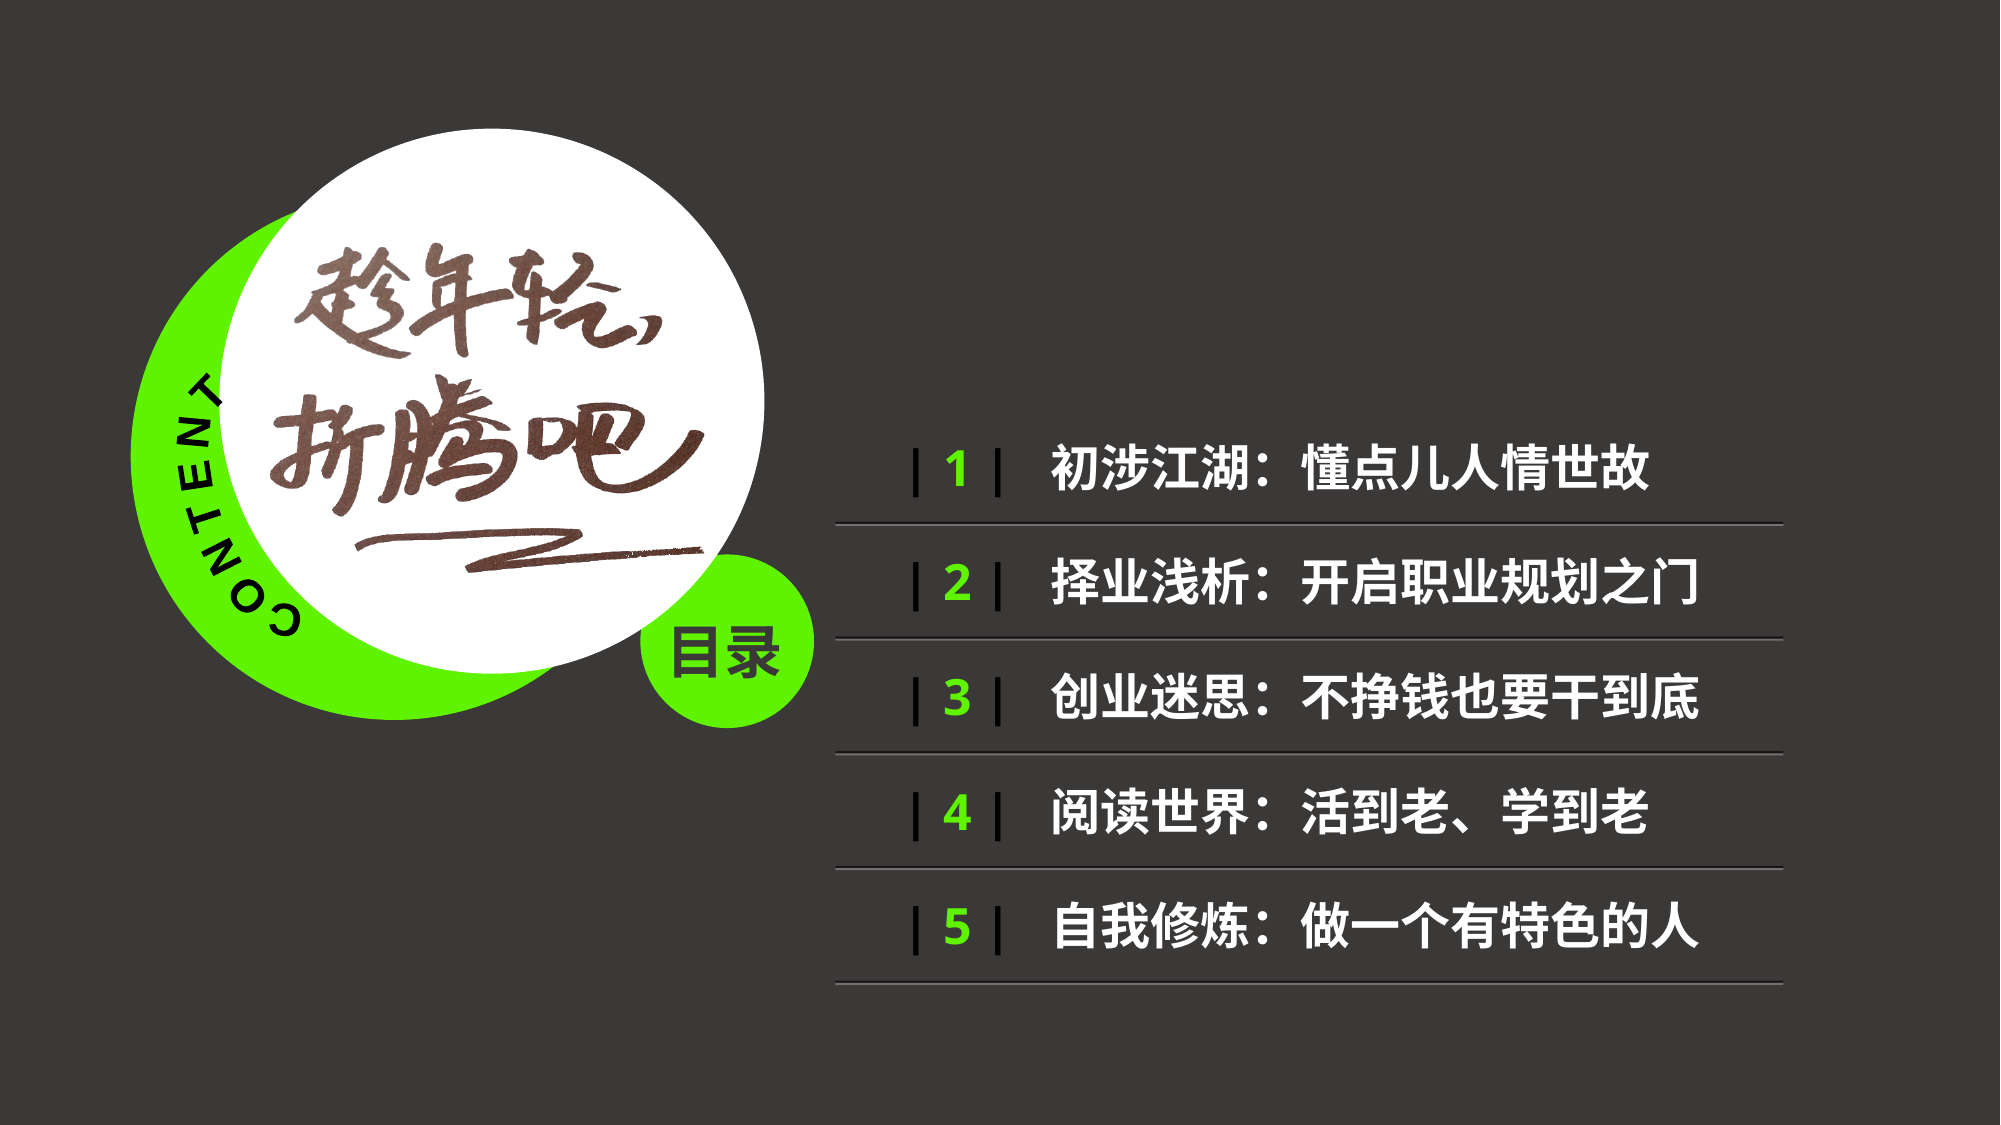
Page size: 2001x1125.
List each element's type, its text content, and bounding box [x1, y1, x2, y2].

text_box | 3 | 创业迷思：不挣钱也要干到底 [888, 658, 1798, 733]
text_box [835, 866, 1784, 870]
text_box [130, 128, 814, 729]
text_box | 4 | 阅读世界：活到老、学到老 [888, 772, 1798, 848]
text_box | 5 | 自我修炼：做一个有特色的人 [888, 887, 1798, 963]
text_box | 2 | 择业浅析：开启职业规划之门 [888, 543, 1798, 619]
text_box | 1 | 初涉江湖：懂点儿人情世故 [888, 428, 1798, 504]
